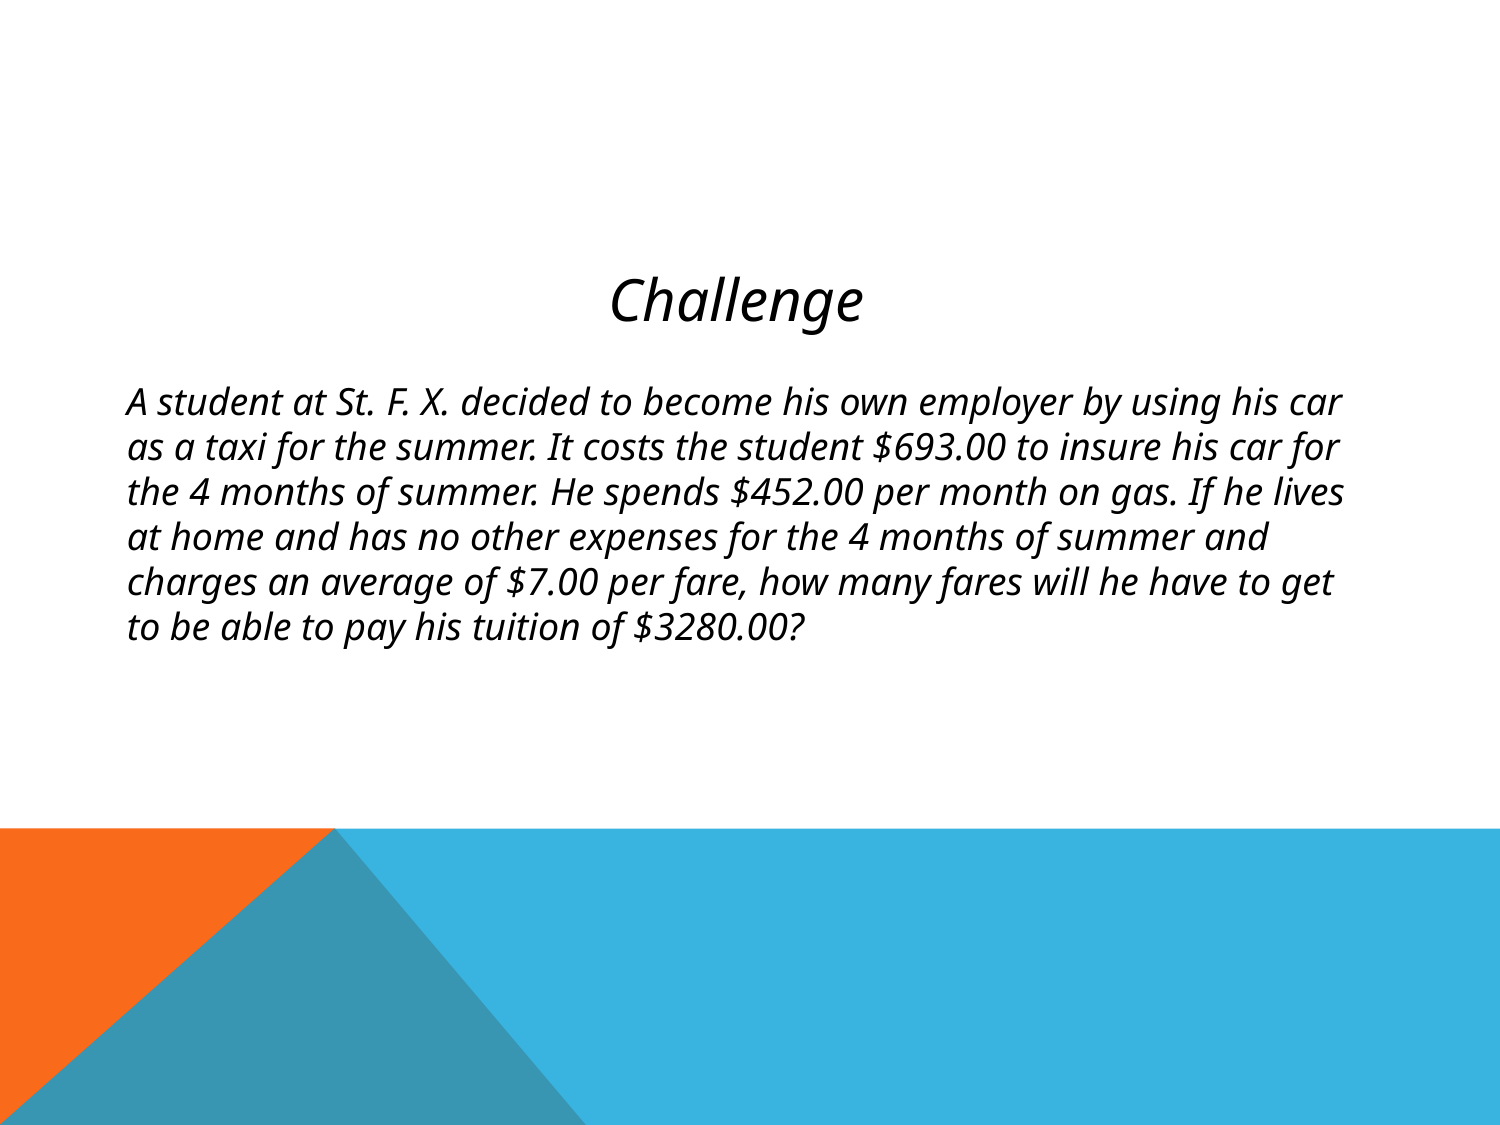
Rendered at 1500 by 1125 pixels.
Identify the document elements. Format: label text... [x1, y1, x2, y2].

text_box Challenge A student at St. F. X. decided to become his own employer by using his car as a taxi for the summer. It costs the student $693.00 to insure his car for the 4 months of summer. He spends $452.00 per month on gas. If he lives at home and has no other expenses for the 4 months of summer and charges an average of $7.00 per fare, how many fares will he have to get to be able to pay his tuition of $3280.00? [112, 255, 1376, 656]
